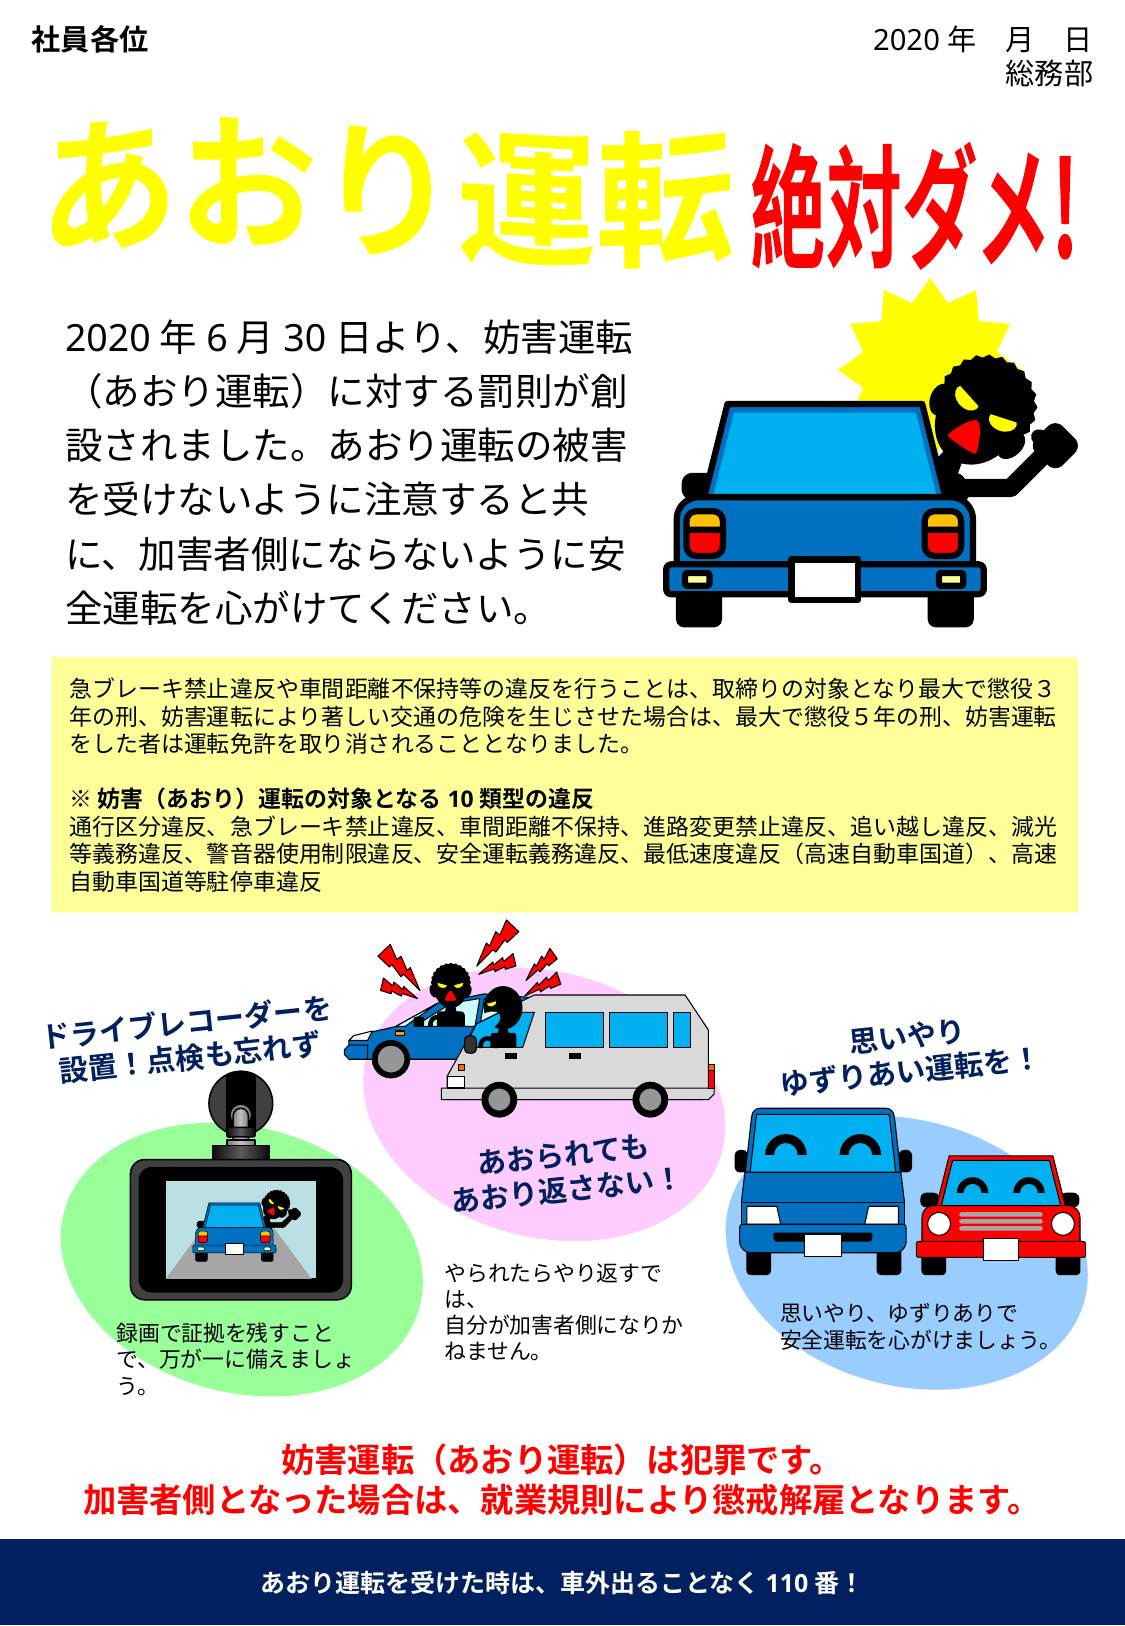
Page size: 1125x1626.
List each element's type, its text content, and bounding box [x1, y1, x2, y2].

text_box あおり運転を受けた時は、車外出ることなく110番！ [16, 1560, 1109, 1606]
text_box 社員各位 [16, 13, 164, 64]
text_box 急ブレーキ禁止違反や車間距離不保持等の違反を行うことは、取締りの対象となり最大で懲役３年の刑、妨害運転により著しい交通の危険を生じさせた場合は、最大で懲役５年の刑、妨害運転をした者は運転免許を取り消されることとなりました。 ※妨害（あおり）運転の対象となる10類型の違反 通行区分違反、急ブレーキ禁止違反、車間距離不保持、進路変更禁止違反、追い越し違反、減光等義務違反、警音器使用制限違反、安全運転義務違反、最低速度違反（高速自動車国道）、高速自動車国道等駐停車違反 [51, 657, 1078, 913]
text_box 妨害運転（あおり運転）は犯罪です。 加害者側となった場合は、就業規則により懲戒解雇となります。 [52, 1432, 1073, 1527]
text_box 2020年6月30日より、妨害運転（あおり運転）に対する罰則が創設されました。あおり運転の被害を受けないように注意すると共に、加害者側にならないように安全運転を心がけてください。 [50, 297, 669, 638]
text_box [0, 1539, 1125, 1625]
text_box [0, 923, 1091, 1393]
text_box 2020年 月 日 総務部 [858, 13, 1109, 99]
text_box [665, 349, 1075, 627]
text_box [51, 111, 1073, 271]
text_box [850, 279, 1010, 348]
